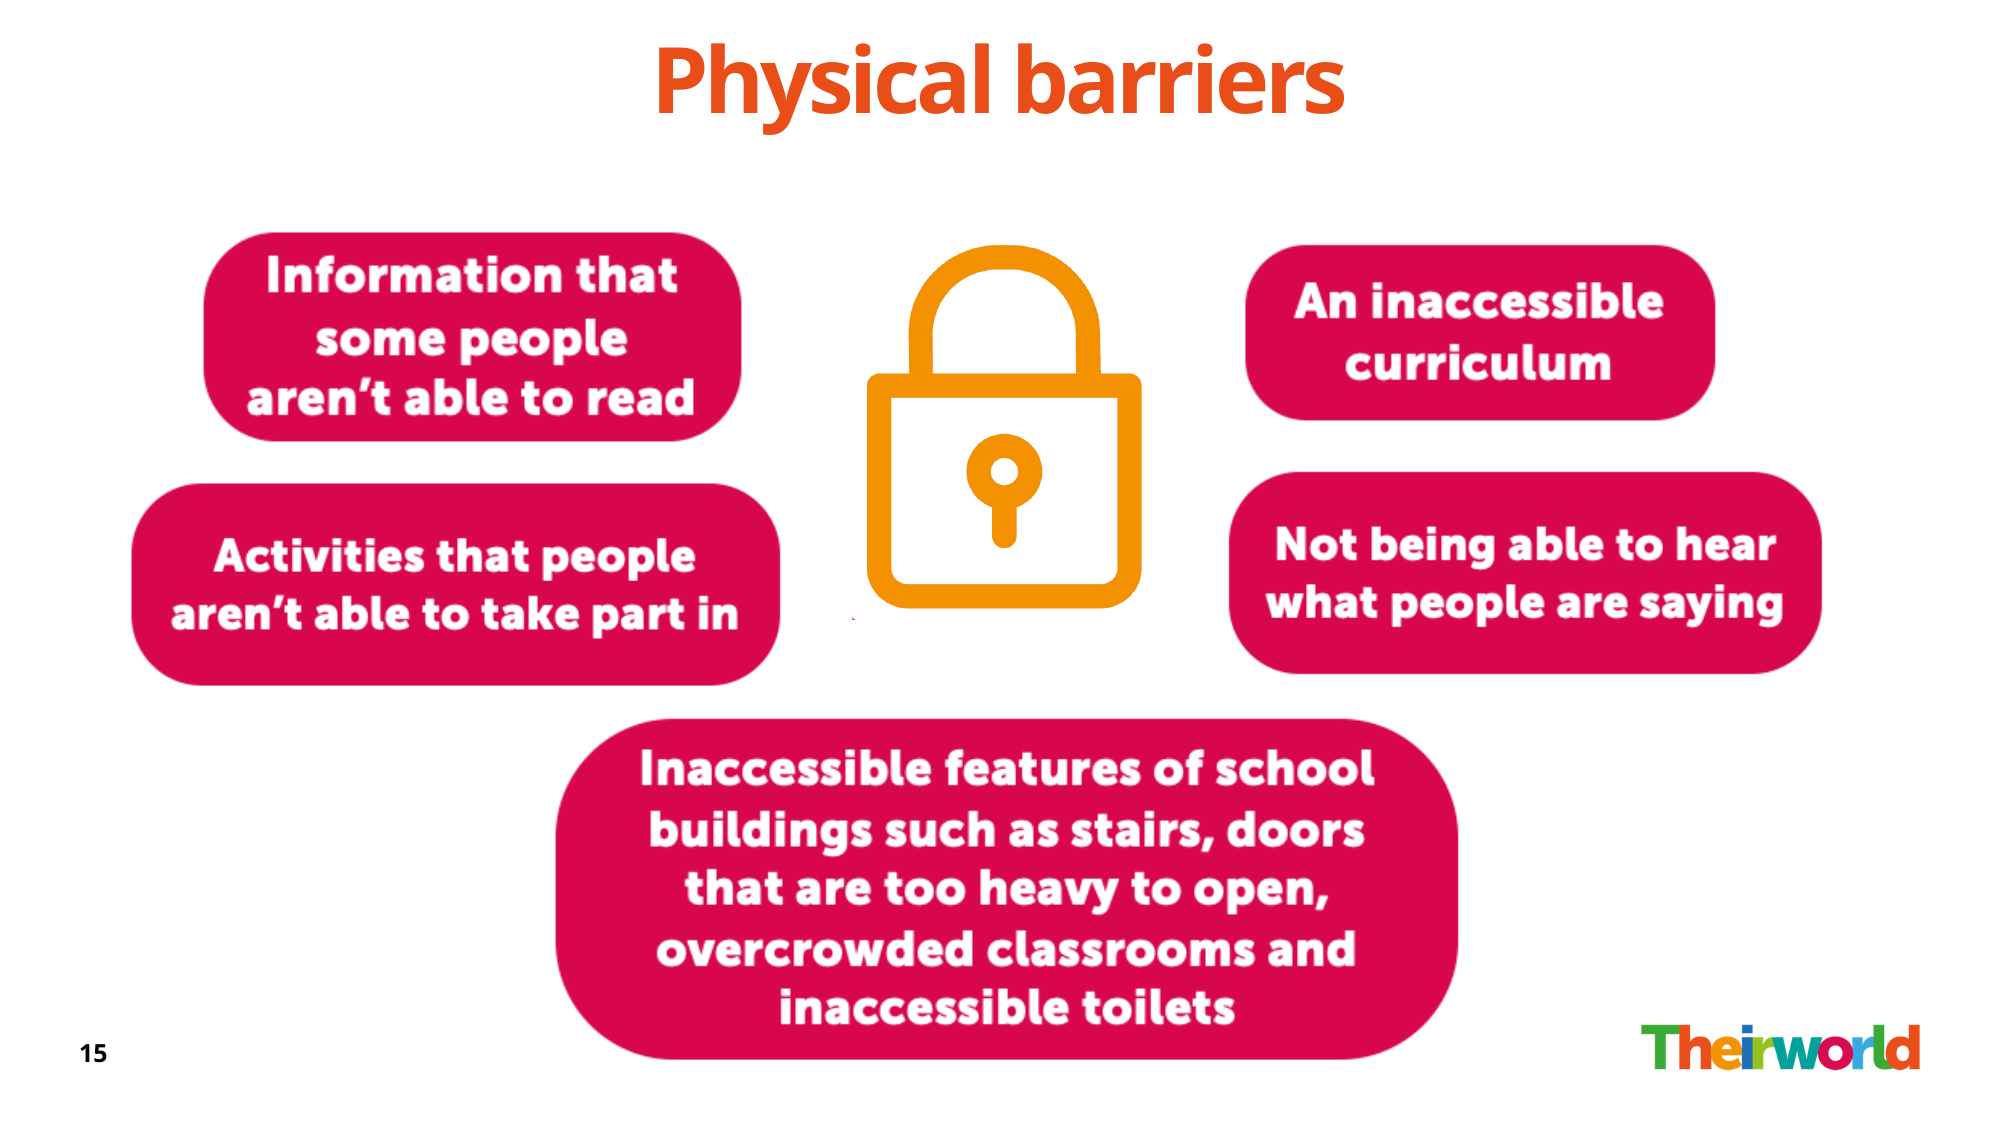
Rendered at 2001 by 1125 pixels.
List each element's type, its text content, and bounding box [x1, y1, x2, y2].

picture [852, 237, 1147, 620]
slide_number 15 [79, 1023, 189, 1072]
picture [103, 193, 797, 698]
picture [1202, 221, 1854, 694]
picture [1633, 1014, 1927, 1081]
picture [518, 703, 1481, 1081]
title Physical barriers [99, 44, 1900, 233]
